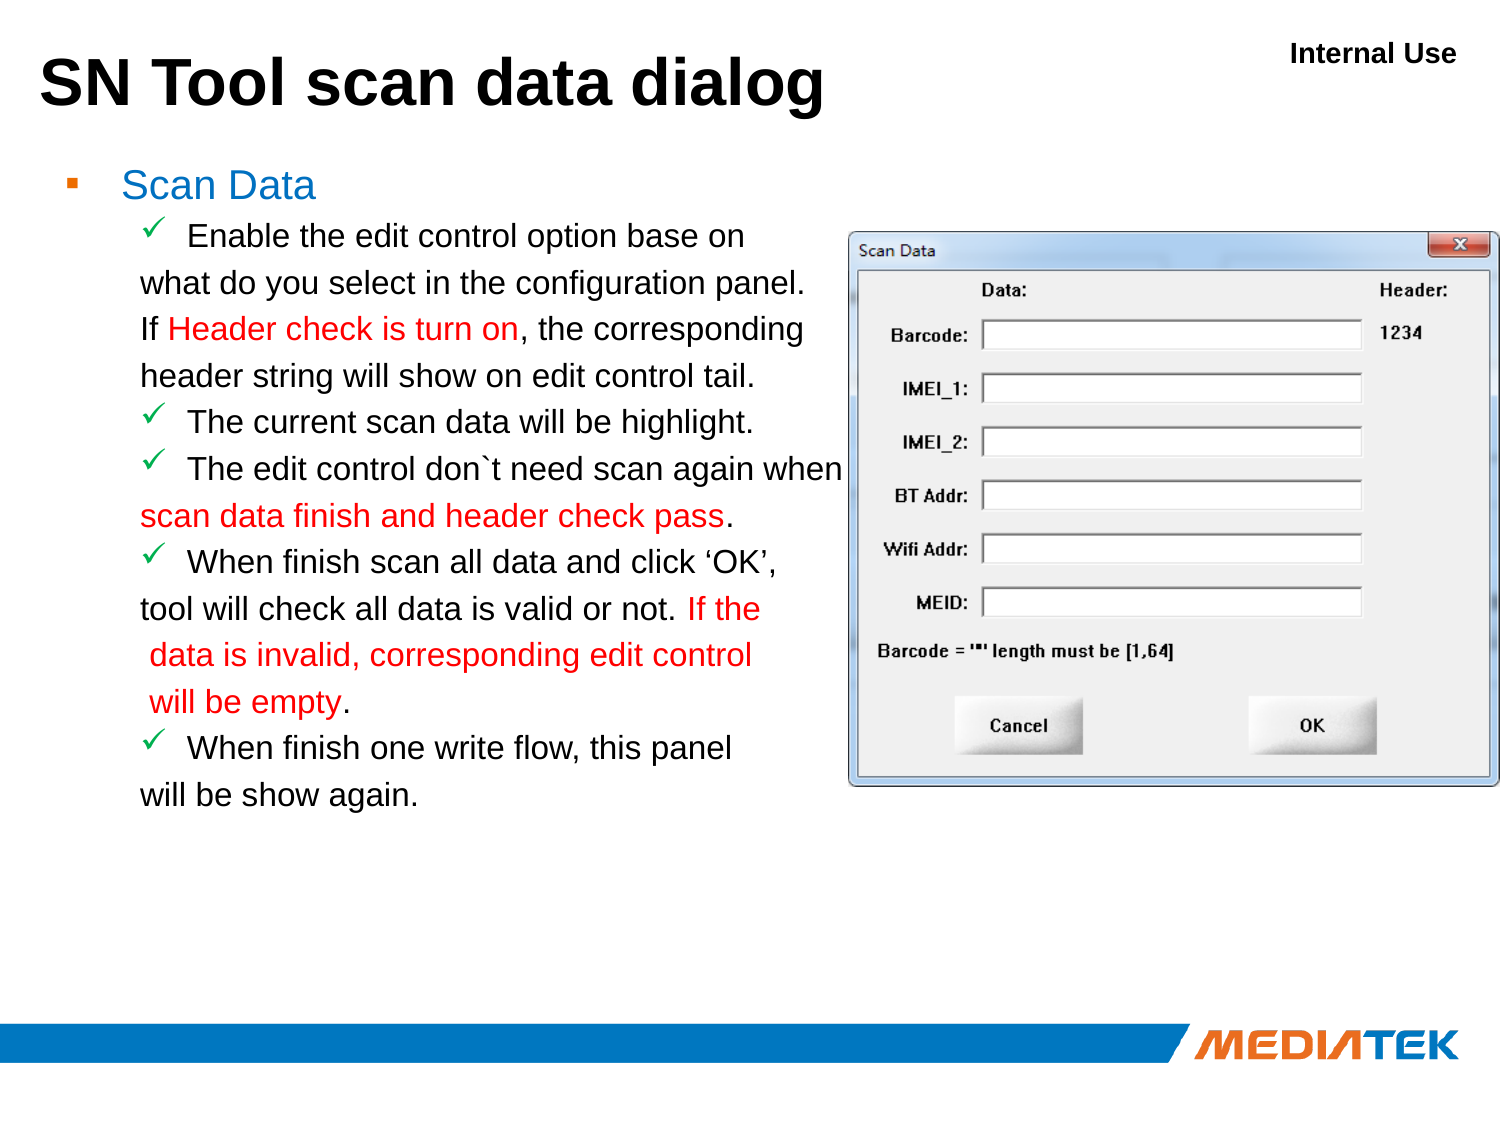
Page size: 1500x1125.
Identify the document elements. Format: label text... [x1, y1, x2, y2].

picture [0, 1023, 1459, 1063]
picture [848, 231, 1500, 788]
title SN Tool scan data dialog [24, 24, 1348, 134]
list Scan Data Enable the edit control option base on what do you select in the configuration panel. If Header check is turn on, the corresponding header string will show on edit control tail. The current scan data will be highlight. The edit control don`t need scan again when scan data finish and header check pass. When finish scan all data and click ‘OK’, tool will check all data is valid or not. If the data is invalid, corresponding edit control will be empty. When finish one write flow, this panel will be show again. [49, 149, 1435, 1001]
